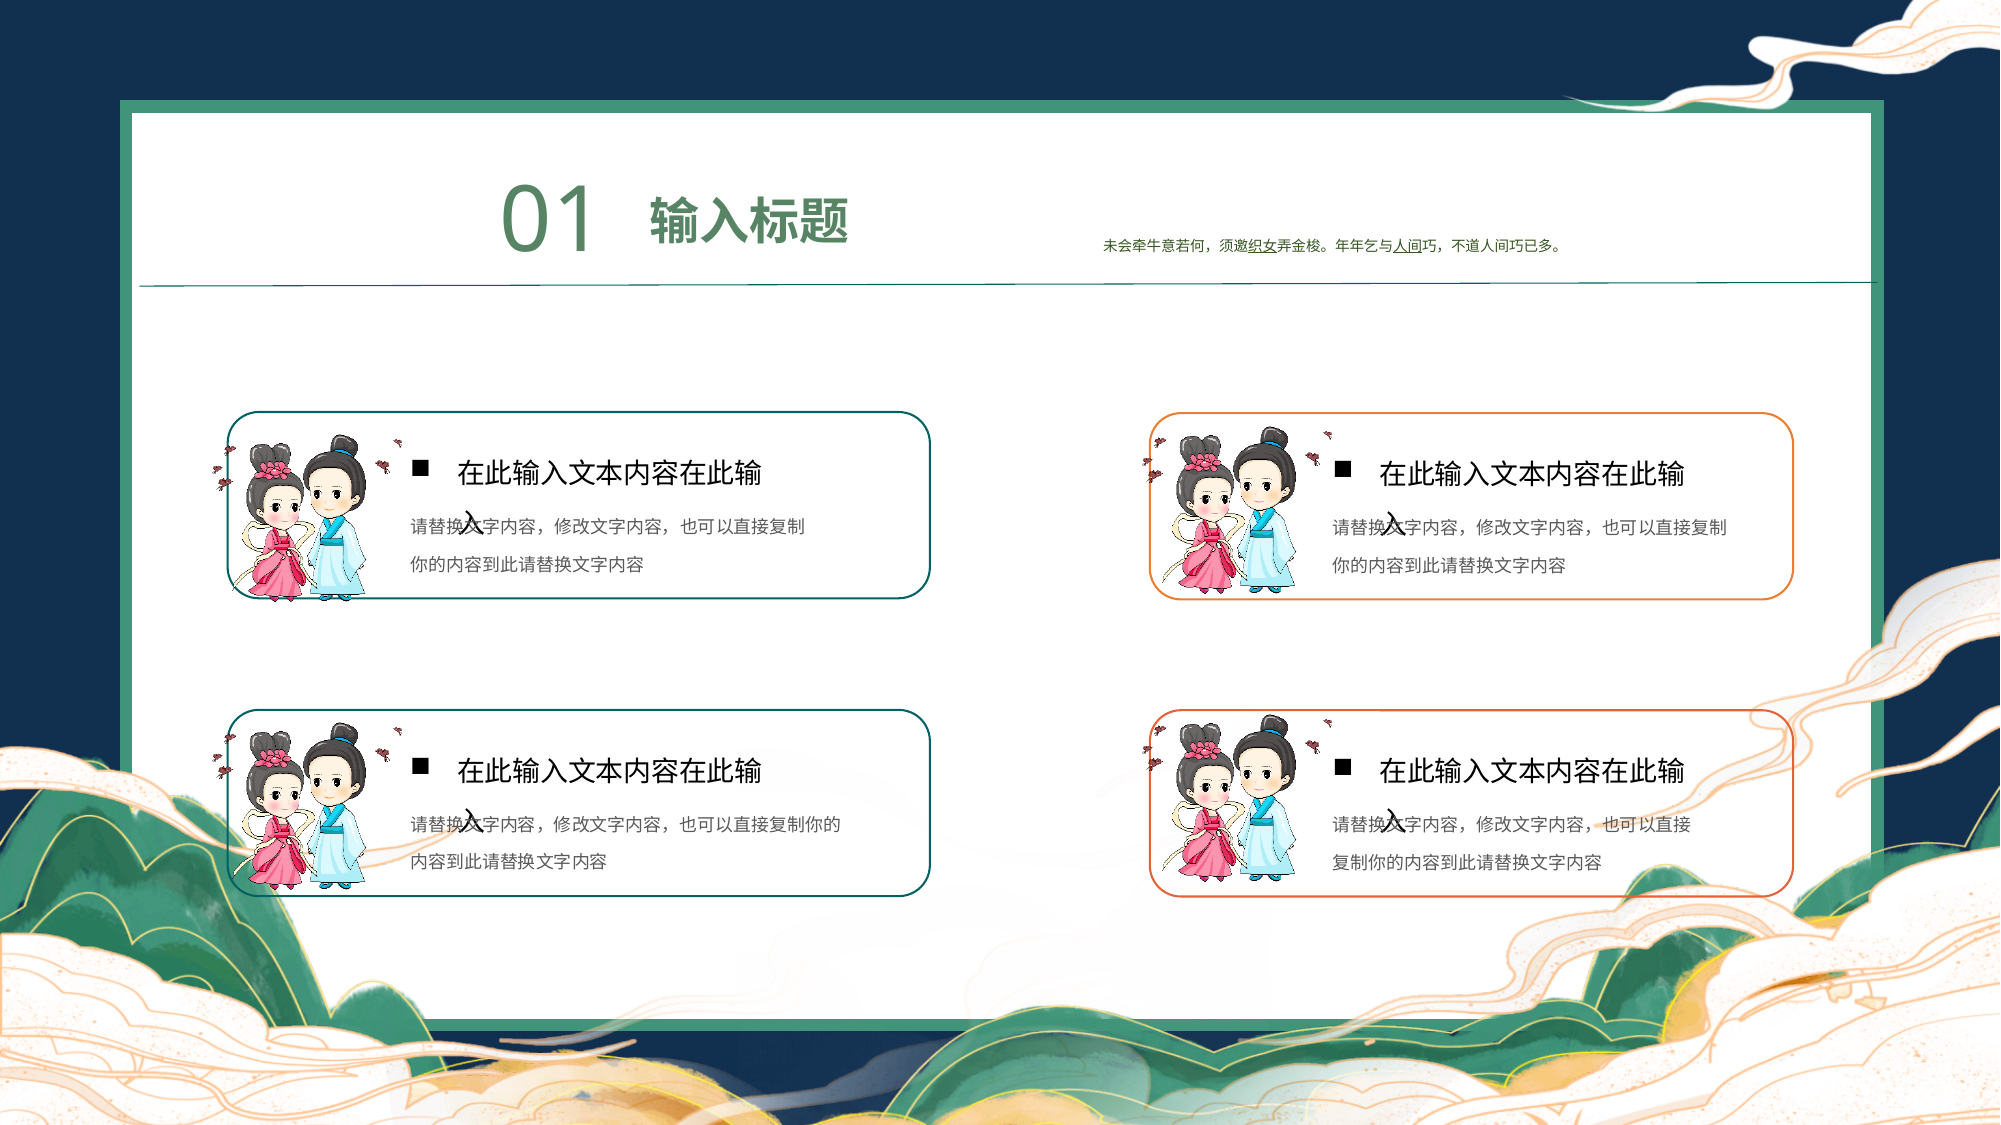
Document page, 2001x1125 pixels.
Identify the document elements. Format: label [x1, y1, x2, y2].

text_box [0, 0, 2000, 1125]
text_box [139, 152, 1878, 287]
text_box [175, 412, 1794, 901]
